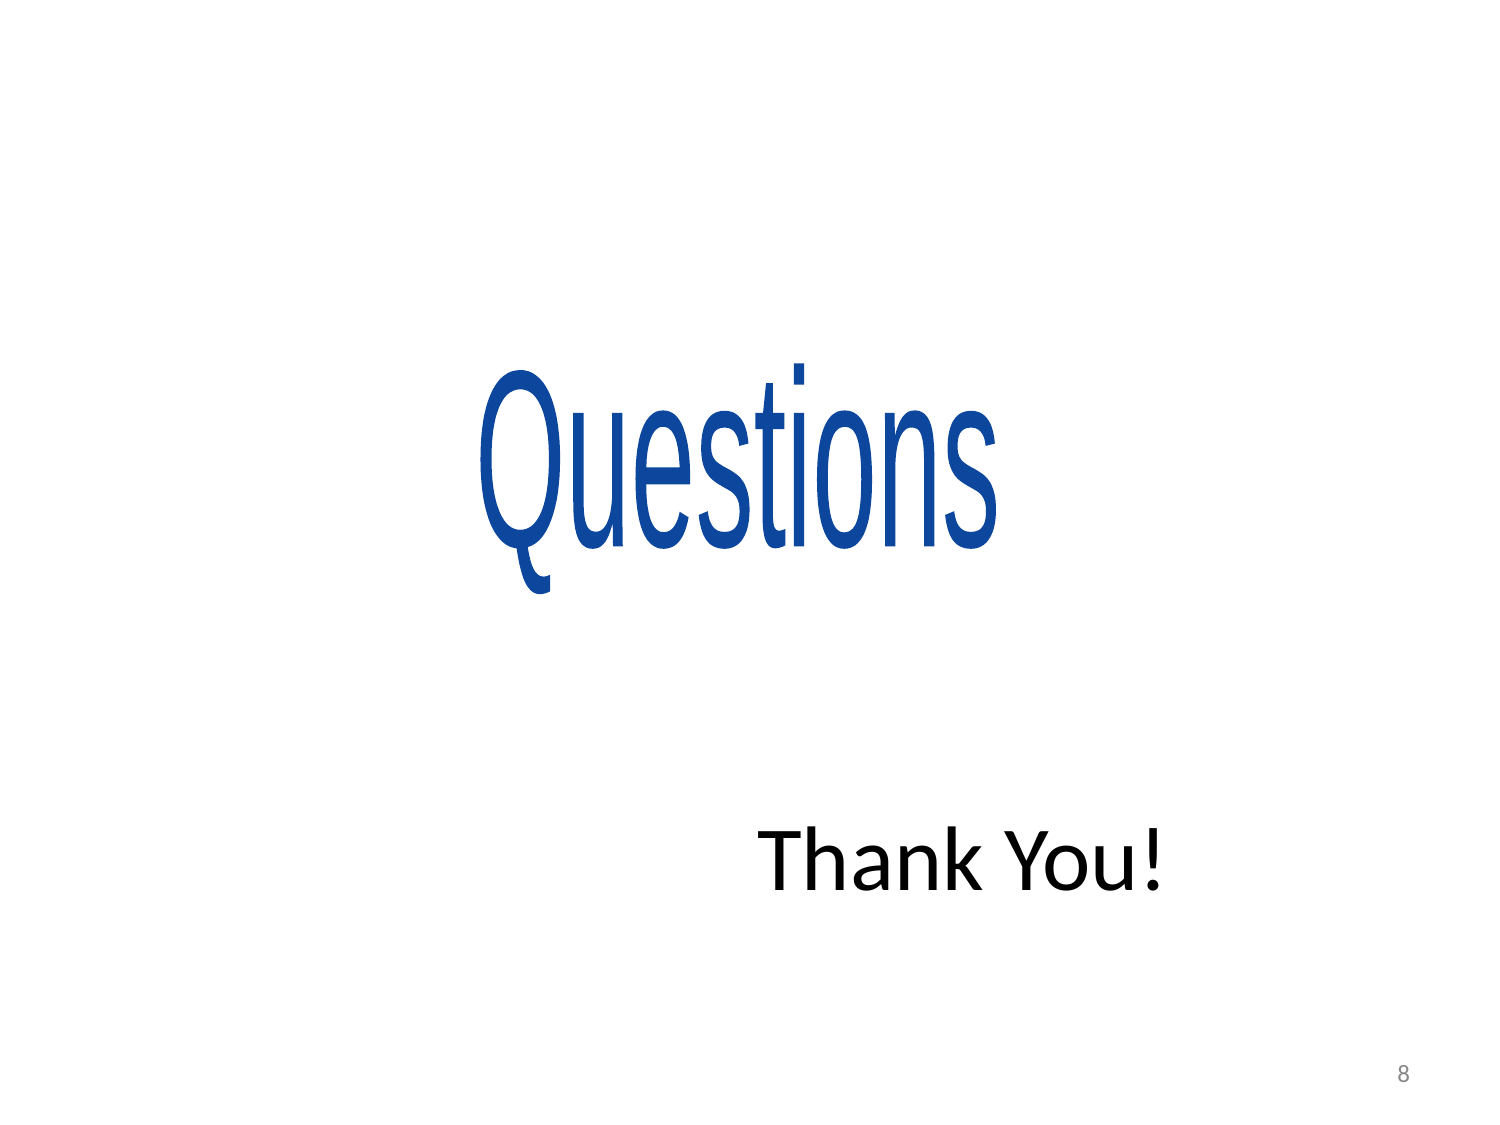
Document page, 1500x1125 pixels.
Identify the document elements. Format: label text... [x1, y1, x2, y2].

text_box Thank You! [528, 680, 1399, 1028]
slide_number 8 [1074, 1042, 1425, 1103]
